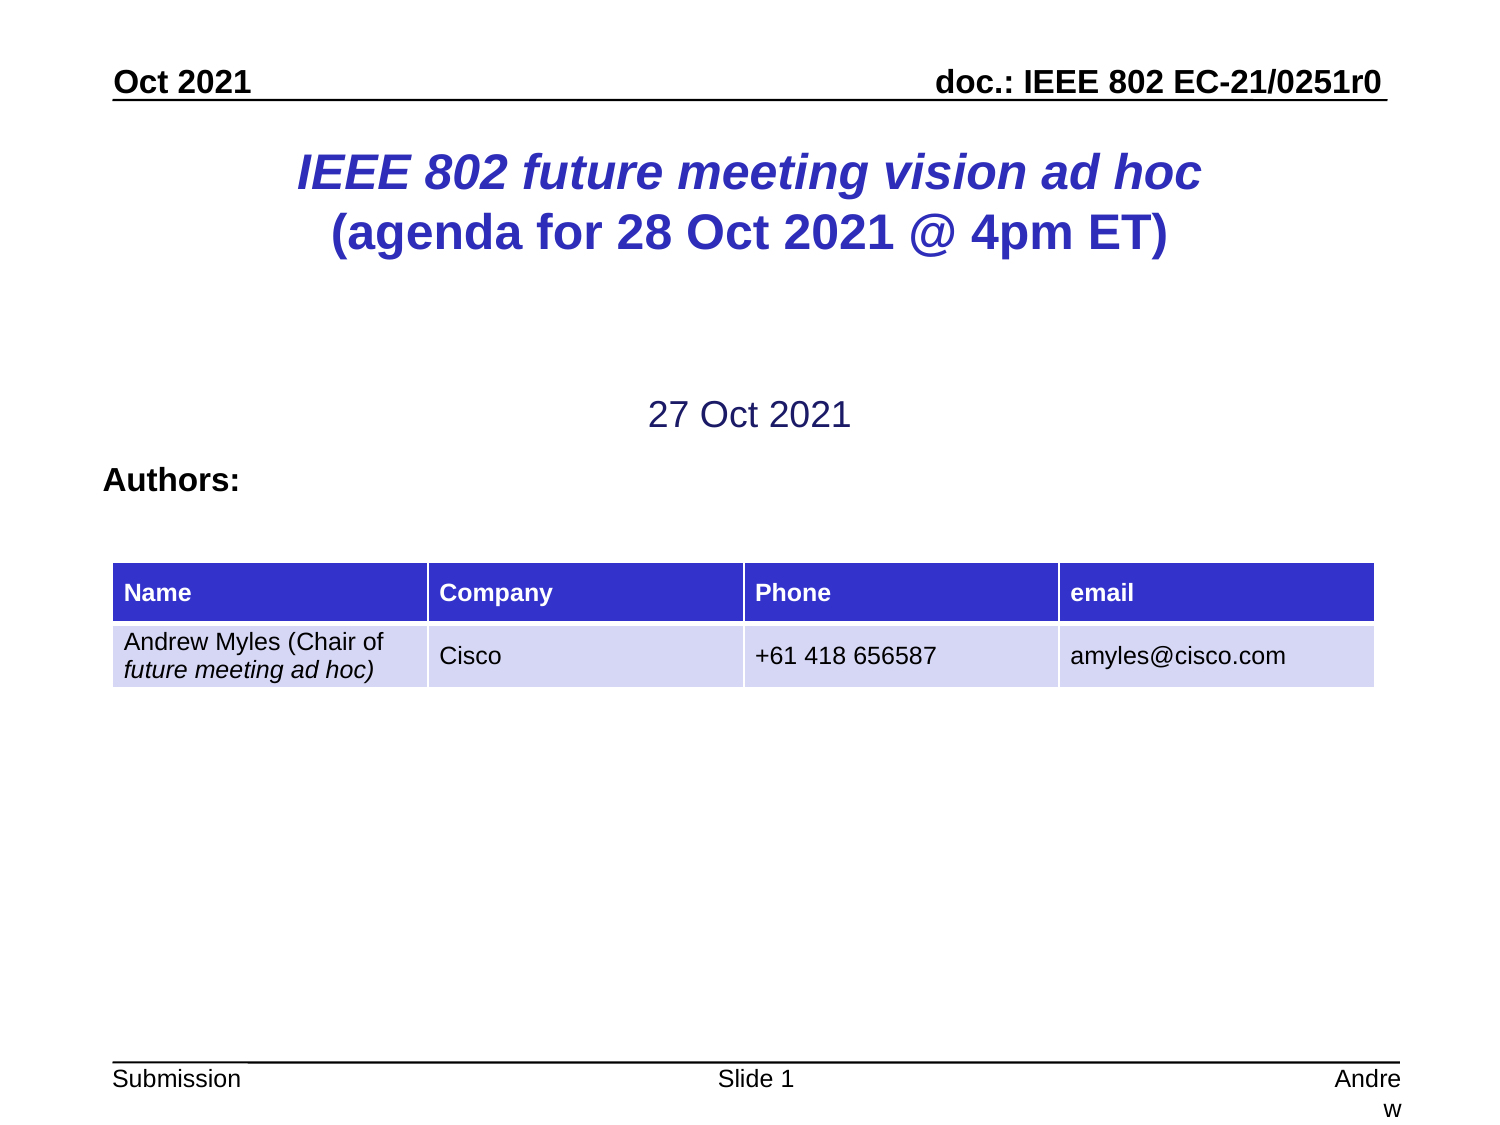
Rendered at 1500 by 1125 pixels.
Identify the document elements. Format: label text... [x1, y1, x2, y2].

table_cell Andrew Myles (Chair of future meeting ad hoc) [113, 626, 427, 687]
title IEEE 802 future meeting vision ad hoc (agenda for 28 Oct 2021 @ 4pm ET) [112, 112, 1388, 288]
text_box Authors: [87, 450, 325, 513]
table_header Company [429, 563, 743, 621]
table_header Name [113, 563, 427, 621]
table_cell amyles@cisco.com [1060, 626, 1374, 687]
list 27 Oct 2021 [112, 382, 1388, 445]
footer Andrew Myles, Cisco [1320, 1061, 1402, 1093]
table_cell Cisco [429, 626, 743, 687]
table_header Phone [745, 563, 1058, 621]
table_header email [1060, 563, 1374, 621]
table_cell +61 418 656587 [745, 626, 1058, 687]
slide_number Slide 1 [709, 1061, 803, 1093]
